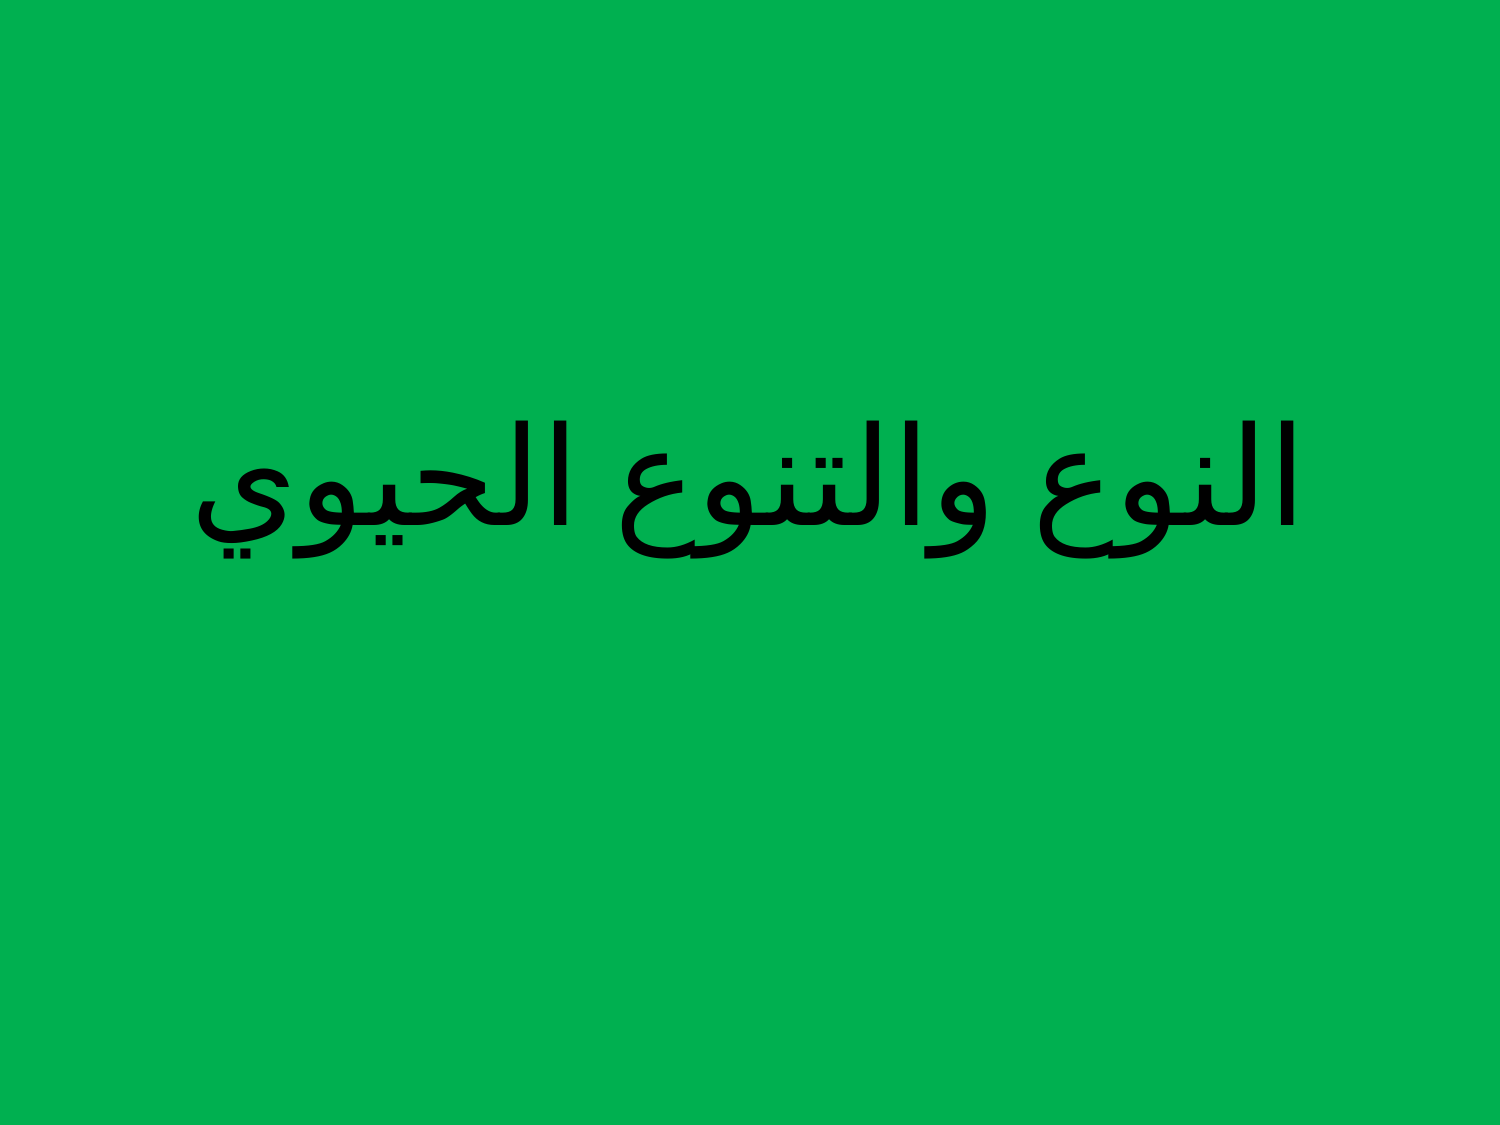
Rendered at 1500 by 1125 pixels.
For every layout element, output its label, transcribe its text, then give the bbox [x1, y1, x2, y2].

title النوع والتنوع الحيوي [112, 349, 1388, 591]
